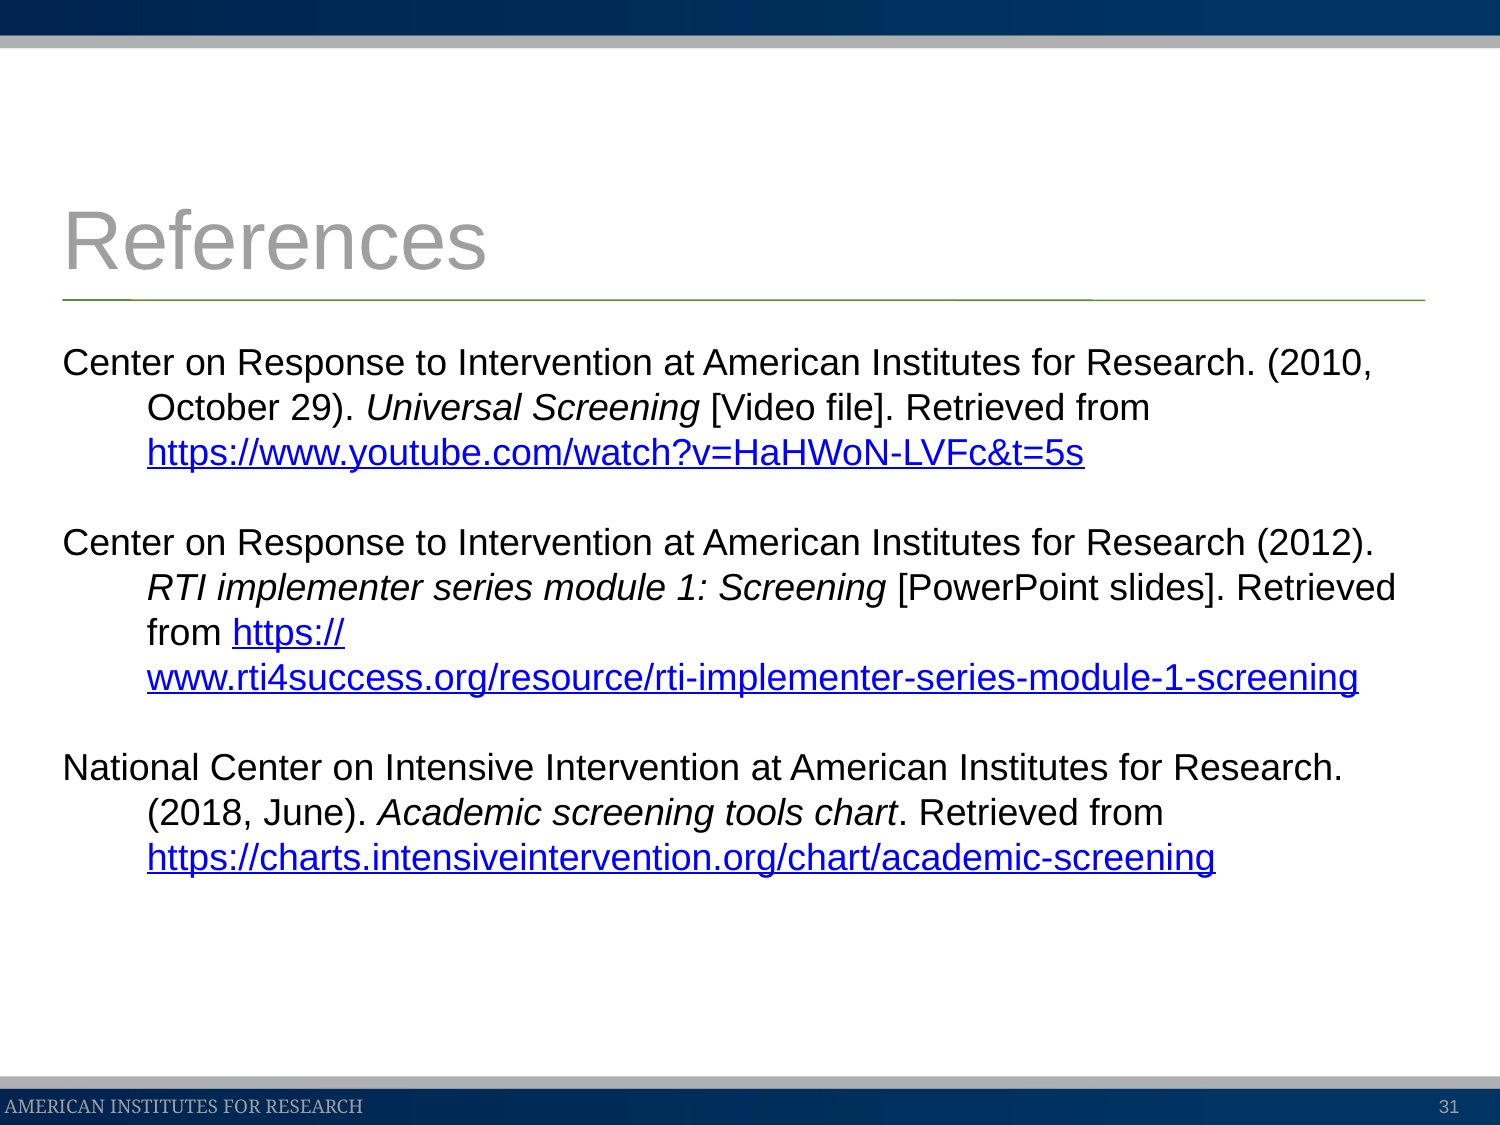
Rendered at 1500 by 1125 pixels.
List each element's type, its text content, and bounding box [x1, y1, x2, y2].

title References [62, 196, 1426, 288]
list Center on Response to Intervention at American Institutes for Research. (2010, October 29). Universal Screening [Video file]. Retrieved from https://www.youtube.com/watch?v=HaHWoN-LVFc&t=5s Center on Response to Intervention at American Institutes for Research (2012). RTI implementer series module 1: Screening [PowerPoint slides]. Retrieved from https://www.rti4success.org/resource/rti-implementer-series-module-1-screening National Center on Intensive Intervention at American Institutes for Research. (2018, June). Academic screening tools chart. Retrieved from https://charts.intensiveintervention.org/chart/academic-screening [62, 337, 1426, 938]
slide_number 31 [1438, 1095, 1462, 1118]
picture [0, 0, 1500, 1125]
